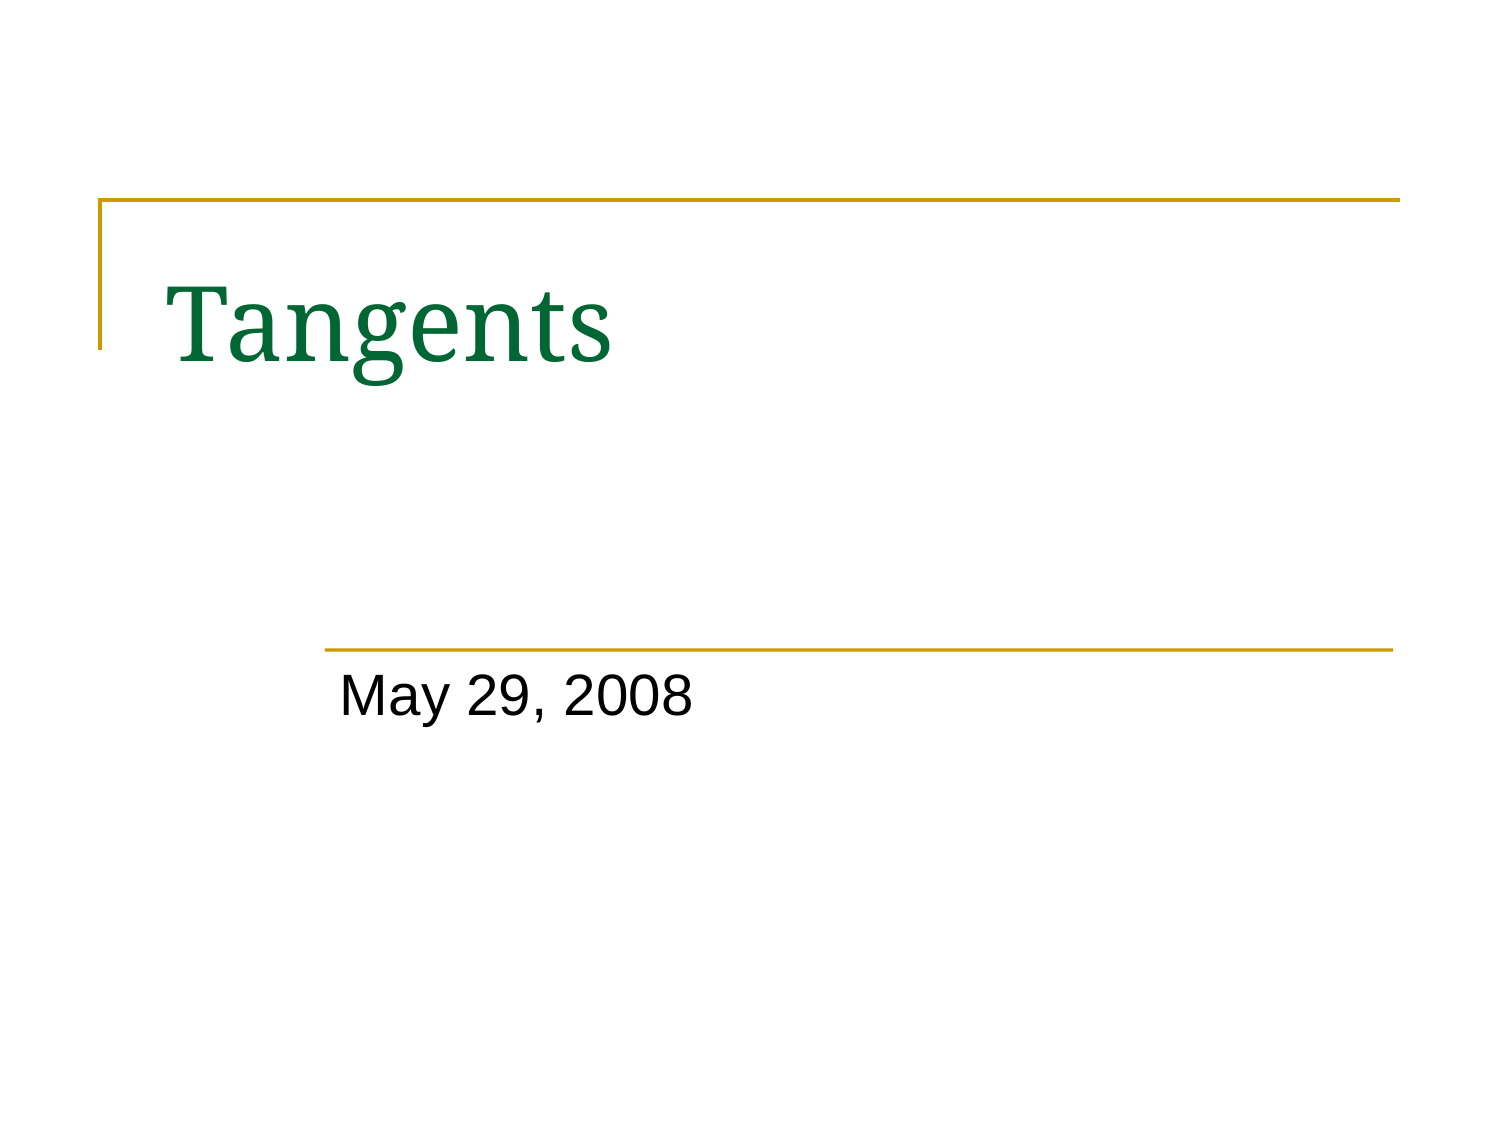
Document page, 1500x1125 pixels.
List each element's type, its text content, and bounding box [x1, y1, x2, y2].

title Tangents [149, 249, 1401, 538]
subtitle May 29, 2008 [324, 649, 1401, 938]
